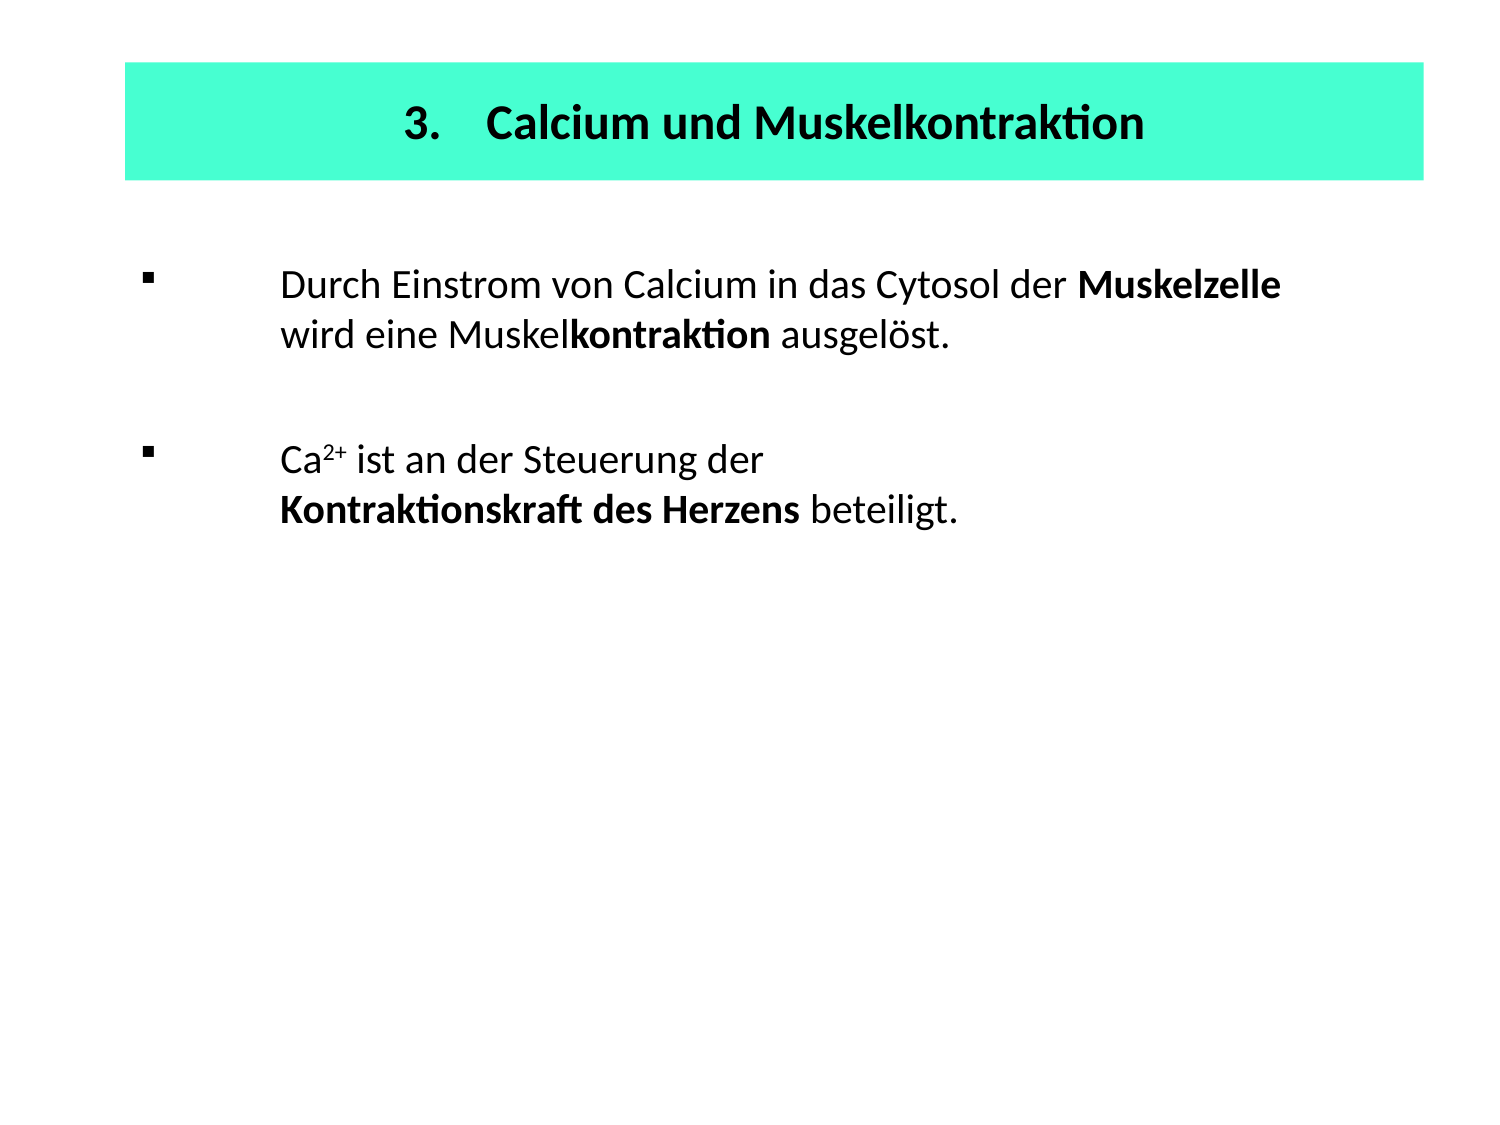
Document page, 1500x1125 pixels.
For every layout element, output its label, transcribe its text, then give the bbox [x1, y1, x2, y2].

text_box Durch Einstrom von Calcium in das Cytosol der Muskelzelle wird eine Muskelkontraktion ausgelöst. [125, 249, 1450, 365]
text_box 3. Calcium und Muskelkontraktion [125, 62, 1424, 181]
text_box Ca2+ ist an der Steuerung der Kontraktionskraft des Herzens beteiligt. [125, 424, 1450, 590]
